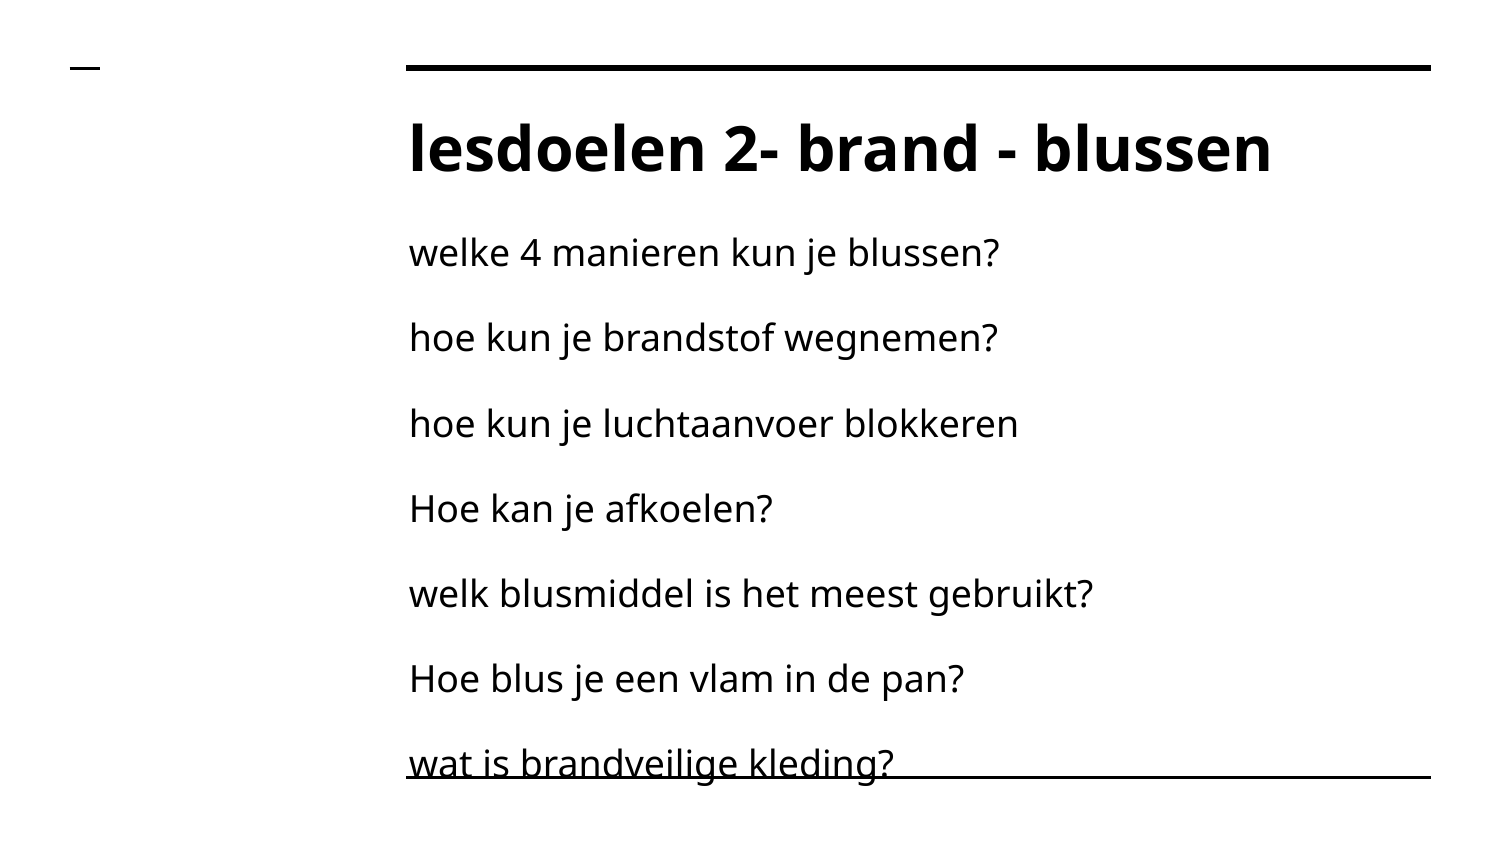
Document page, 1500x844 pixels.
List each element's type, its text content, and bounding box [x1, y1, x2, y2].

list welke 4 manieren kun je blussen? hoe kun je brandstof wegnemen? hoe kun je luchtaanvoer blokkeren Hoe kan je afkoelen? welk blusmiddel is het meest gebruikt? Hoe blus je een vlam in de pan? wat is brandveilige kleding? [393, 207, 1431, 701]
title lesdoelen 2- brand - blussen [393, 94, 1431, 199]
